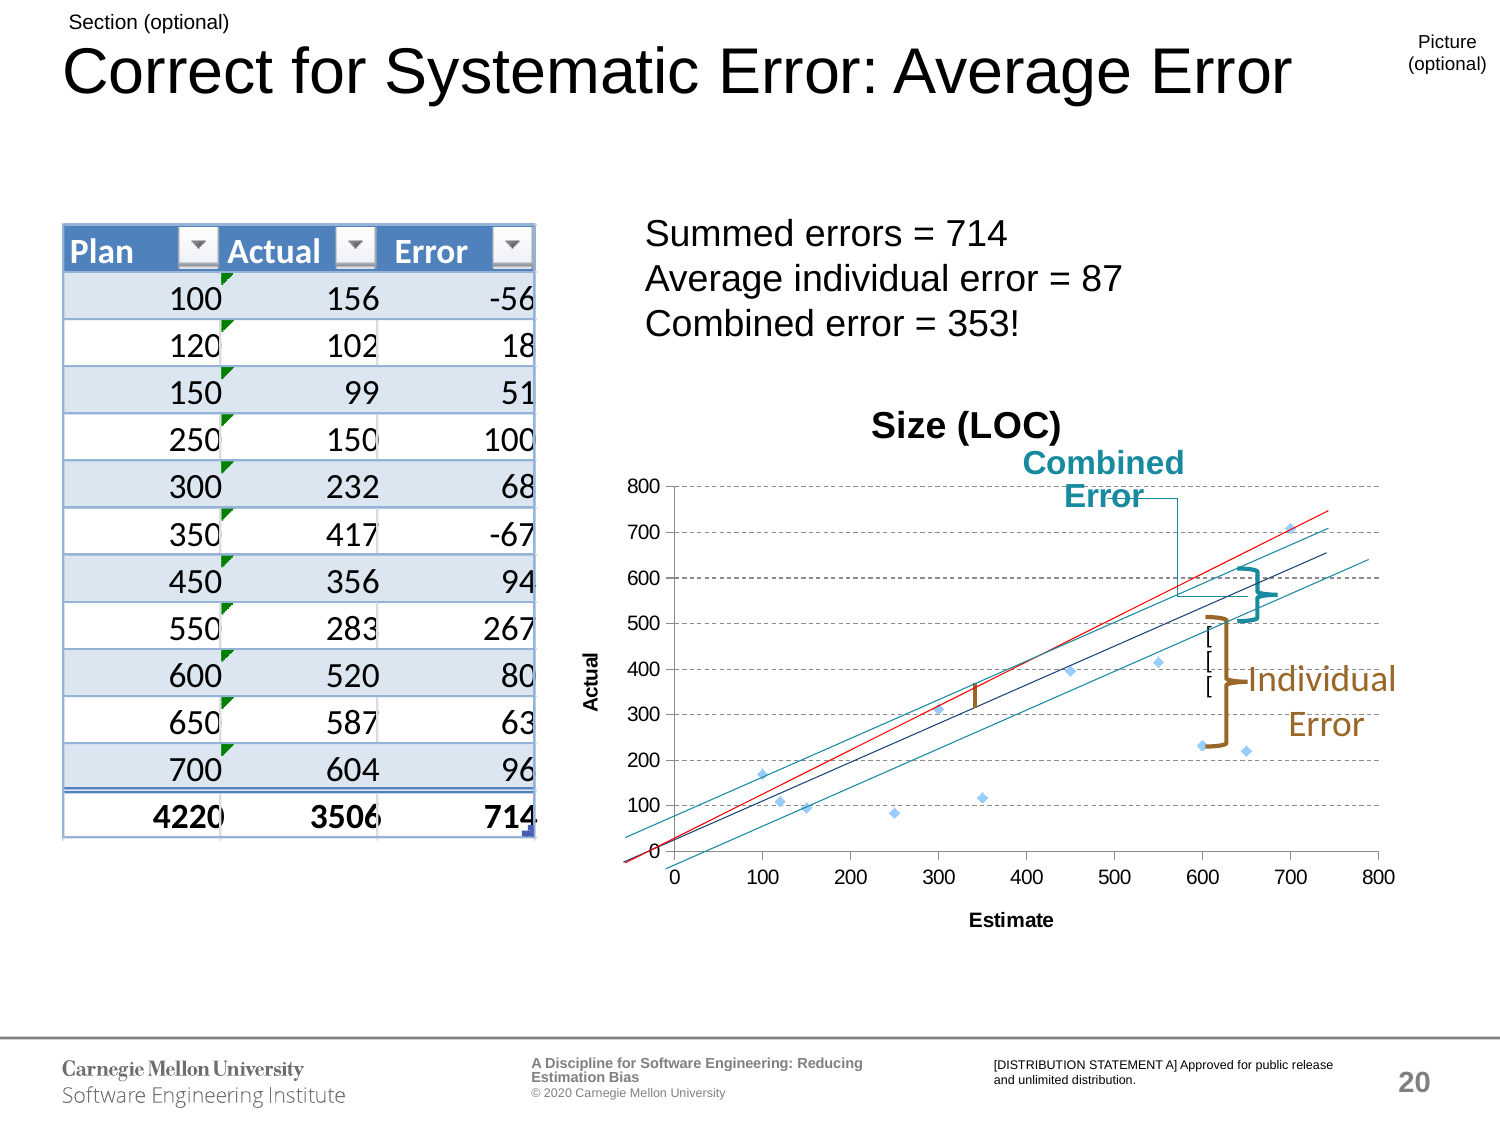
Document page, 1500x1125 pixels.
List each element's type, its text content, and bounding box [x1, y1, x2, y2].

chart [502, 371, 1431, 1019]
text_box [625, 510, 1329, 528]
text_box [625, 528, 1329, 838]
title Correct for Systematic Error: Average Error [62, 37, 1338, 182]
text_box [62, 223, 536, 839]
text_box Summed errors = 714 Average individual error = 87 Combined error = 353! [627, 201, 1191, 371]
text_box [665, 559, 1369, 869]
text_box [625, 838, 665, 863]
